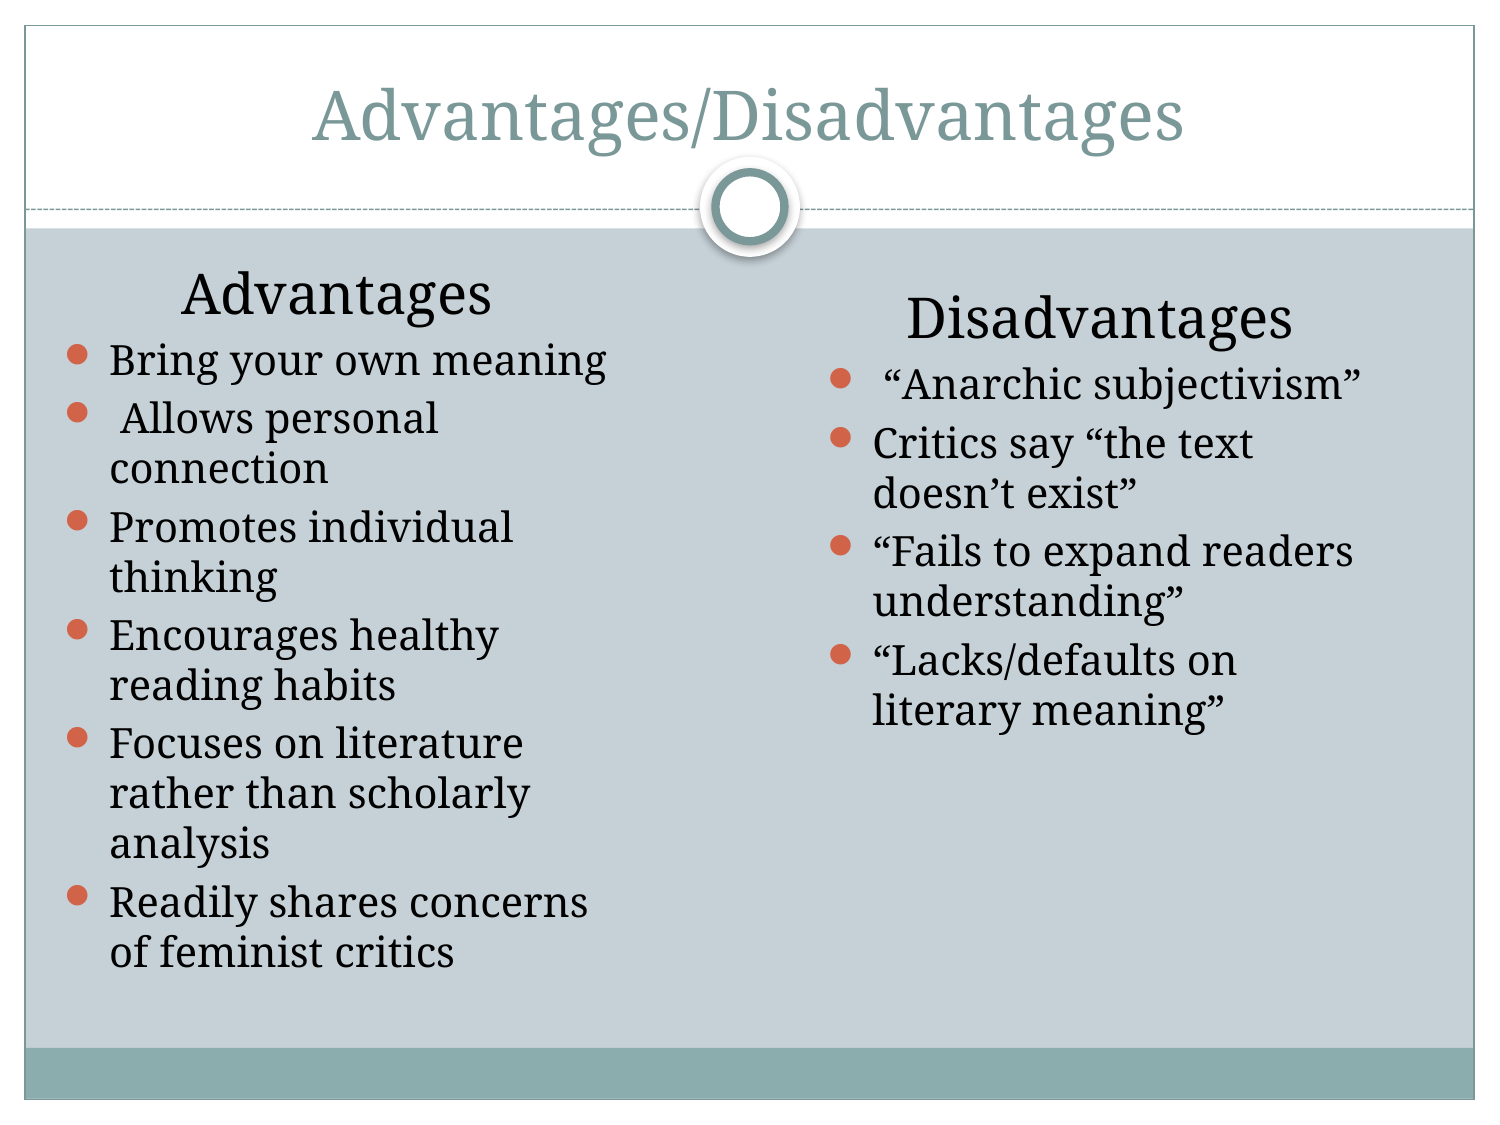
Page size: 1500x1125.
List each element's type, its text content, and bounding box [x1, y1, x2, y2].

list Advantages Bring your own meaning Allows personal connection Promotes individual thinking Encourages healthy reading habits Focuses on literature rather than scholarly analysis Readily shares concerns of feminist critics [49, 250, 625, 1001]
text_box Disadvantages “Anarchic subjectivism” Critics say “the text doesn’t exist” “Fails to expand readers understanding” “Lacks/defaults on literary meaning” [812, 274, 1388, 1025]
title Advantages/Disadvantages [49, 37, 1450, 162]
